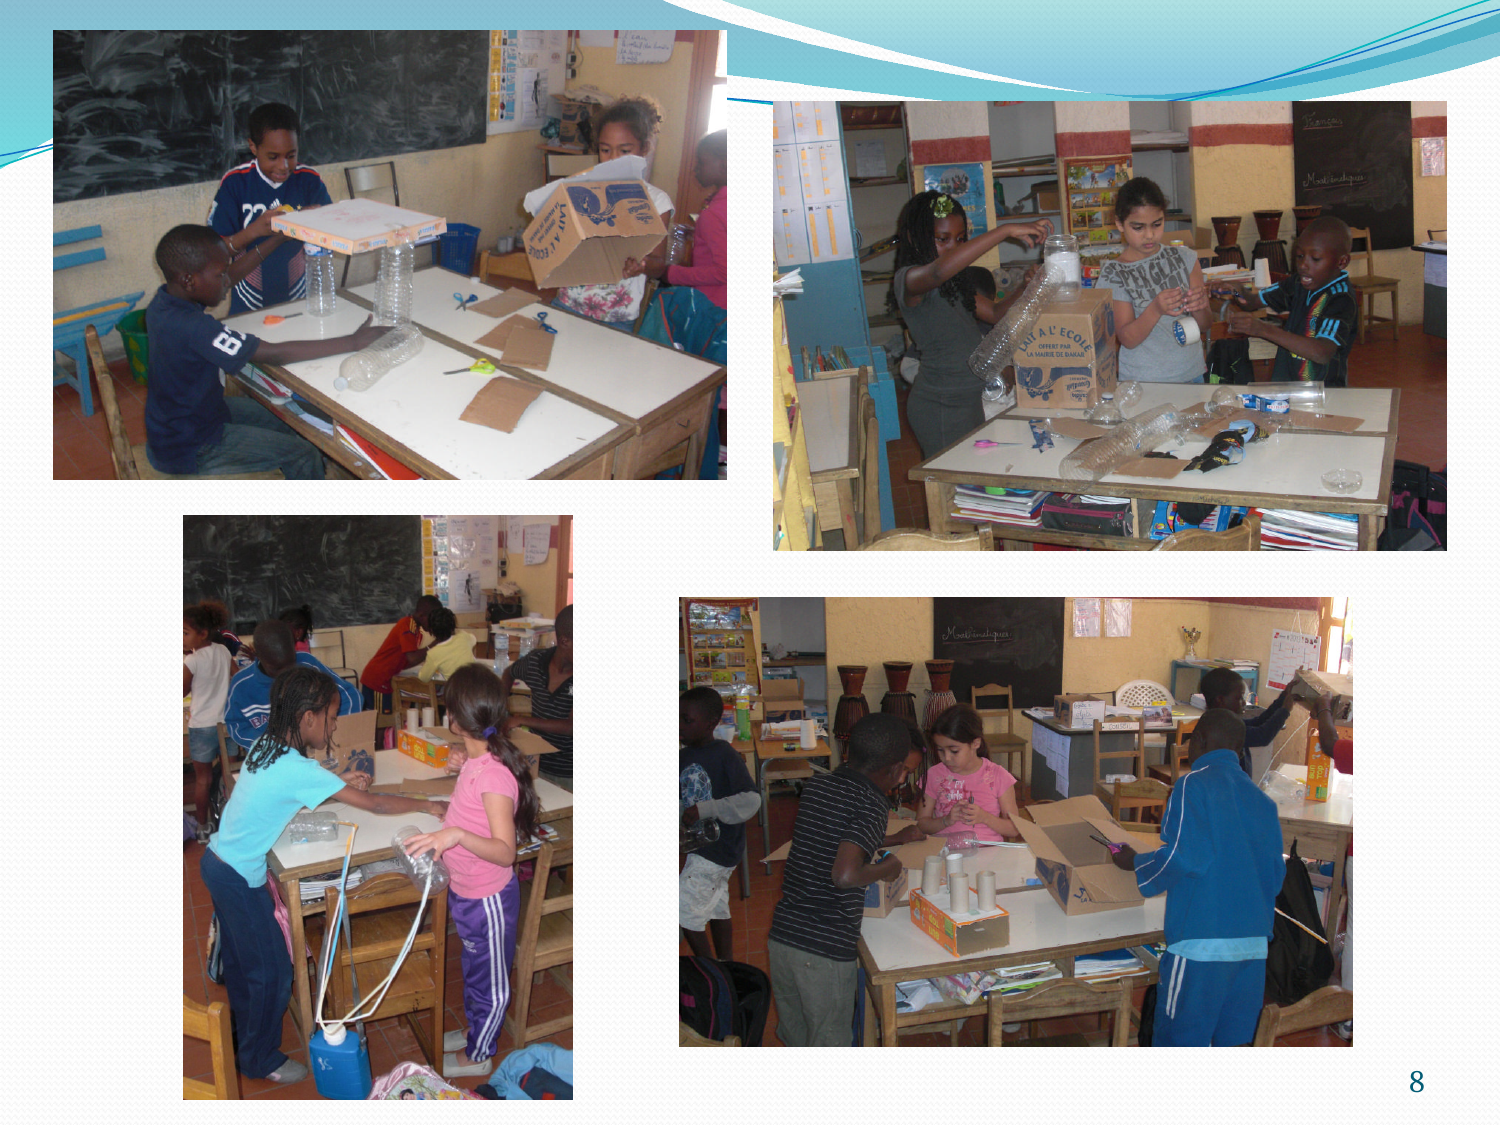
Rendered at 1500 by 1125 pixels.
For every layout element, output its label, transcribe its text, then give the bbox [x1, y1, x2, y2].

picture [52, 30, 727, 480]
slide_number 8 [1299, 1042, 1425, 1103]
picture [678, 597, 1353, 1048]
picture [182, 515, 573, 1101]
picture [773, 101, 1448, 551]
